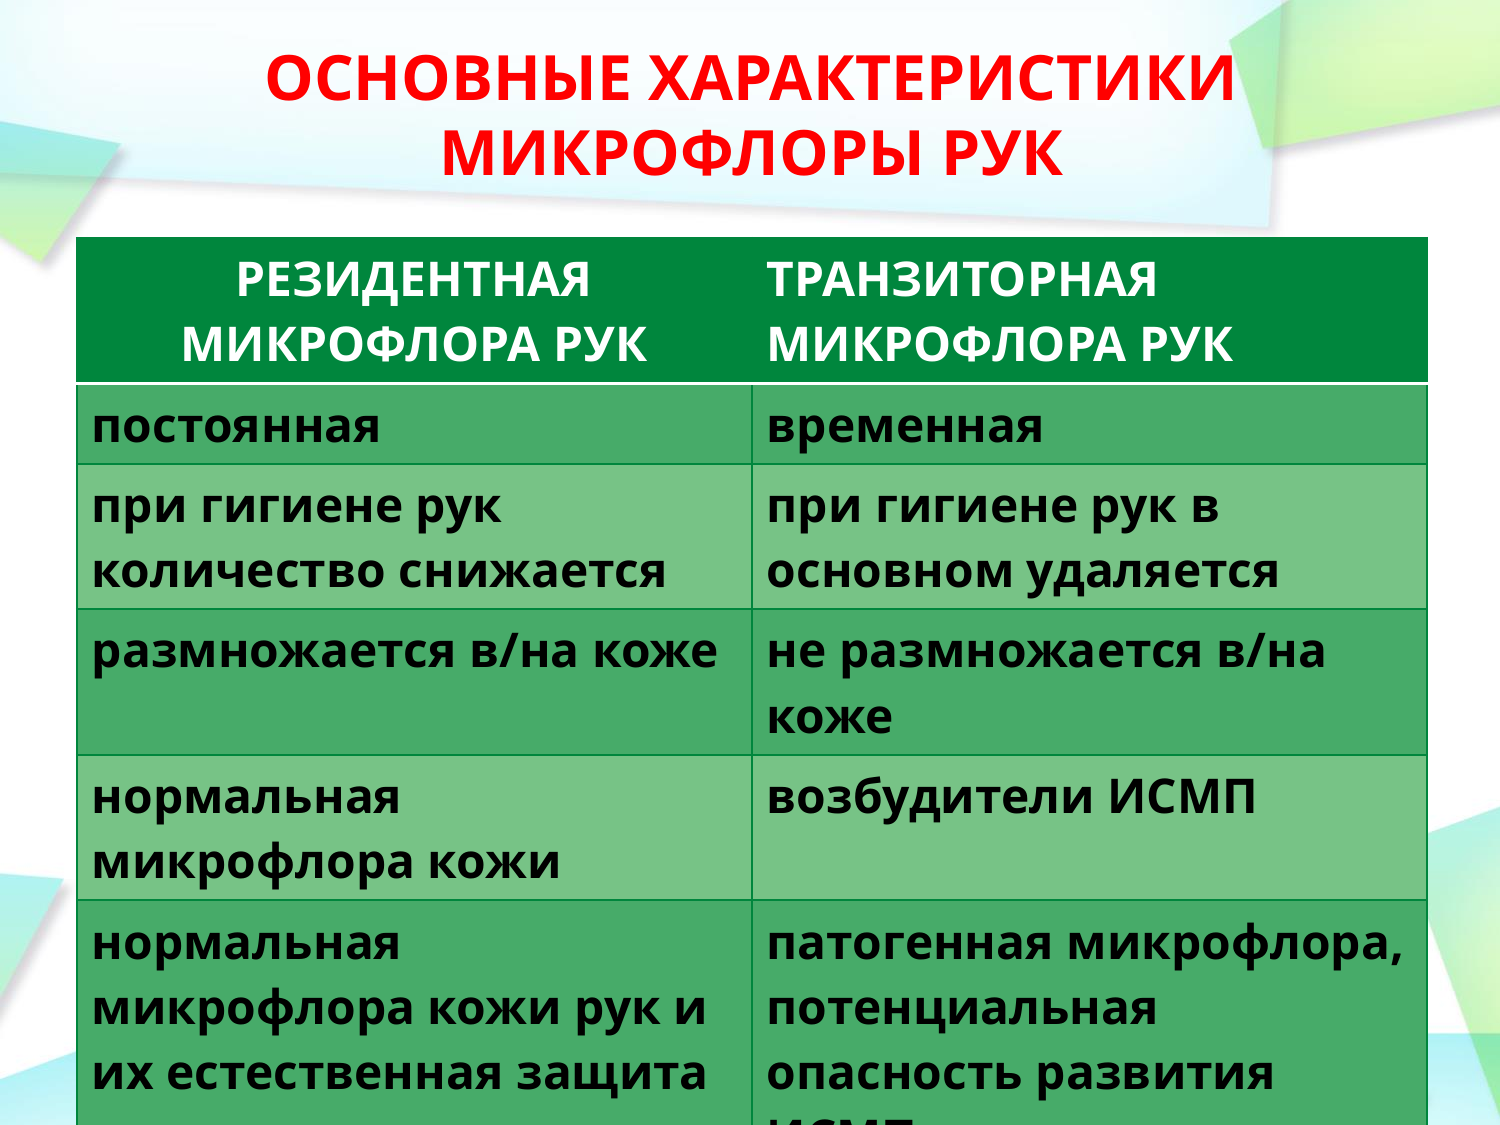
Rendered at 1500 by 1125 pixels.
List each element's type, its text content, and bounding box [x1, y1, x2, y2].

picture [0, 0, 1500, 1125]
title ОСНОВНЫЕ ХАРАКТЕРИСТИКИ МИКРОФЛОРЫ РУК [76, 19, 1427, 207]
table_cell постоянная [78, 385, 751, 463]
table_cell временная [753, 385, 1426, 463]
table_cell возбудители ИСМП [753, 756, 1426, 899]
table_cell нормальная микрофлора кожи рук и их естественная защита [78, 901, 751, 1125]
table_cell при гигиене рук количество снижается [78, 465, 751, 608]
table_header ТРАНЗИТОРНАЯ МИКРОФЛОРА РУК [753, 239, 1426, 382]
table_cell патогенная микрофлора, потенциальная опасность развития ИСМП [753, 901, 1426, 1125]
table_header РЕЗИДЕНТНАЯ МИКРОФЛОРА РУК [78, 239, 751, 382]
table_cell нормальная микрофлора кожи [78, 756, 751, 899]
table_cell не размножается в/на коже [753, 610, 1426, 754]
table_cell размножается в/на коже [78, 610, 751, 754]
table_cell при гигиене рук в основном удаляется [753, 465, 1426, 608]
